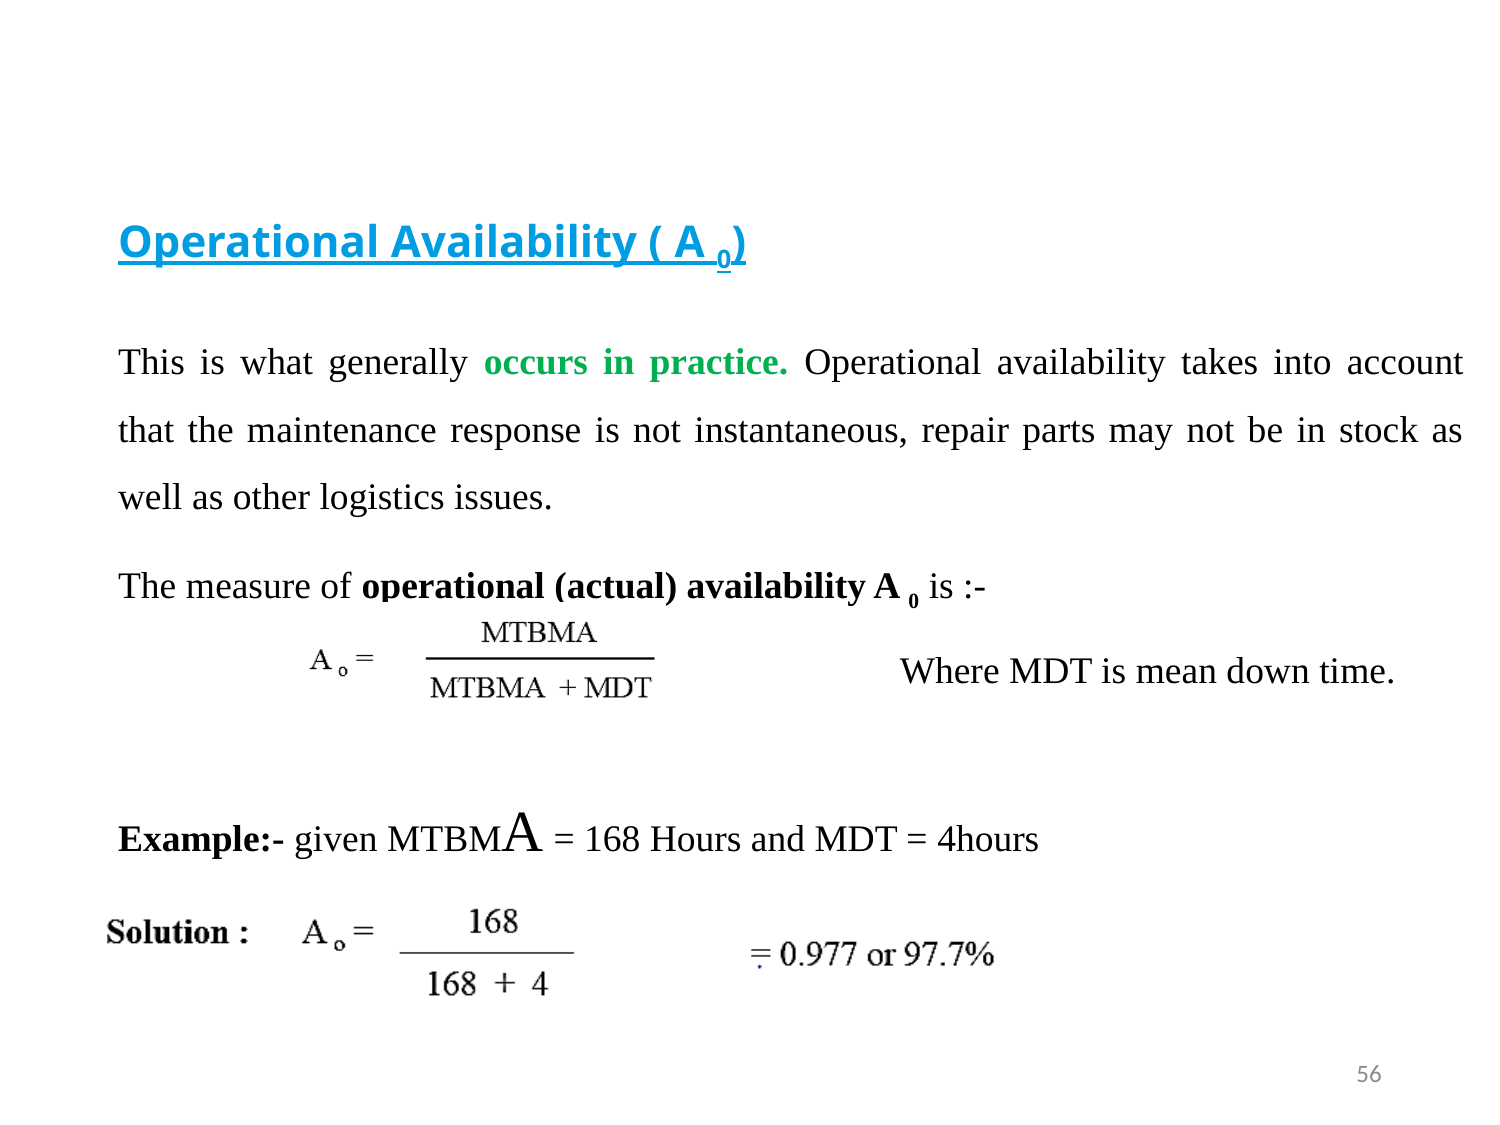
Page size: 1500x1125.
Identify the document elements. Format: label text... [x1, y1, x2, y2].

picture [297, 602, 664, 714]
list This is what generally occurs in practice. Operational availability takes into account that the maintenance response is not instantaneous, repair parts may not be in stock as well as other logistics issues. The measure of operational (actual) availability A 0 is :- Where MDT is mean down time. Example:- given MTBMA = 168 Hours and MDT = 4hours [103, 307, 1480, 1043]
title Operational Availability ( A 0) [103, 185, 1375, 303]
picture [103, 906, 1010, 1009]
slide_number 56 [1059, 1042, 1397, 1103]
